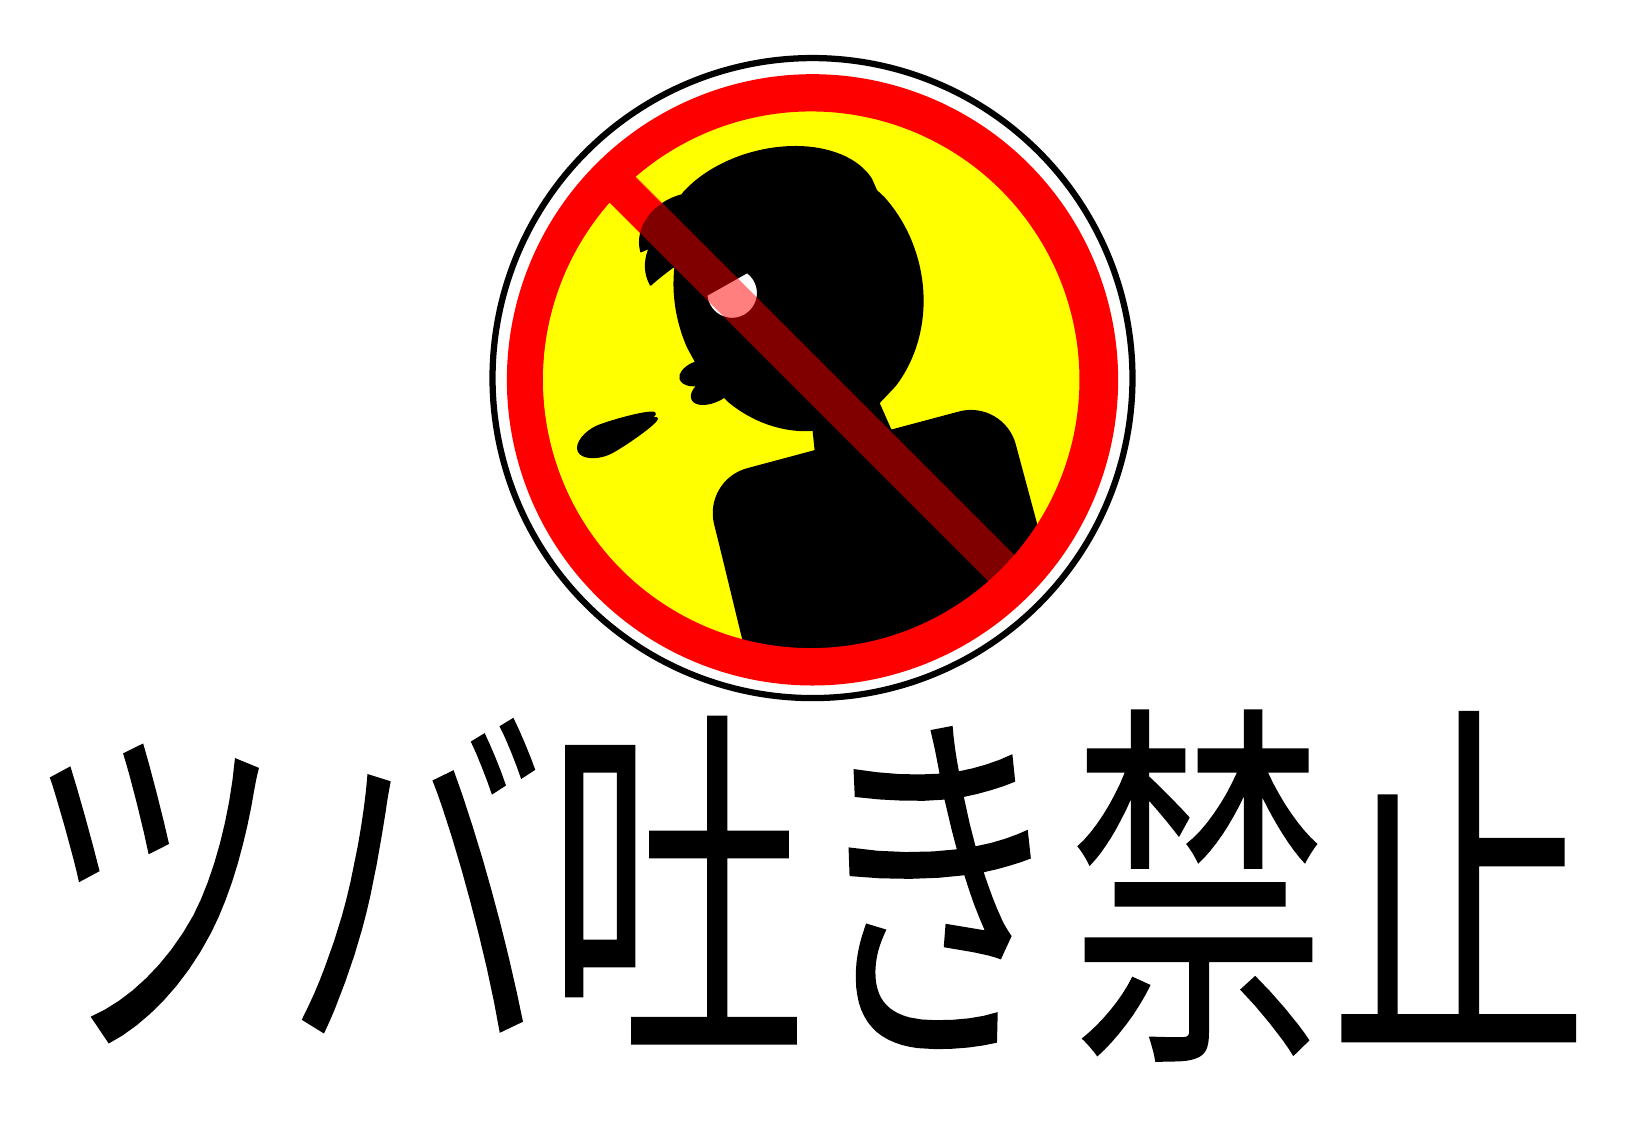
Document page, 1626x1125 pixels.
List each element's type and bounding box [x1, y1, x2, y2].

text_box [492, 57, 1133, 699]
